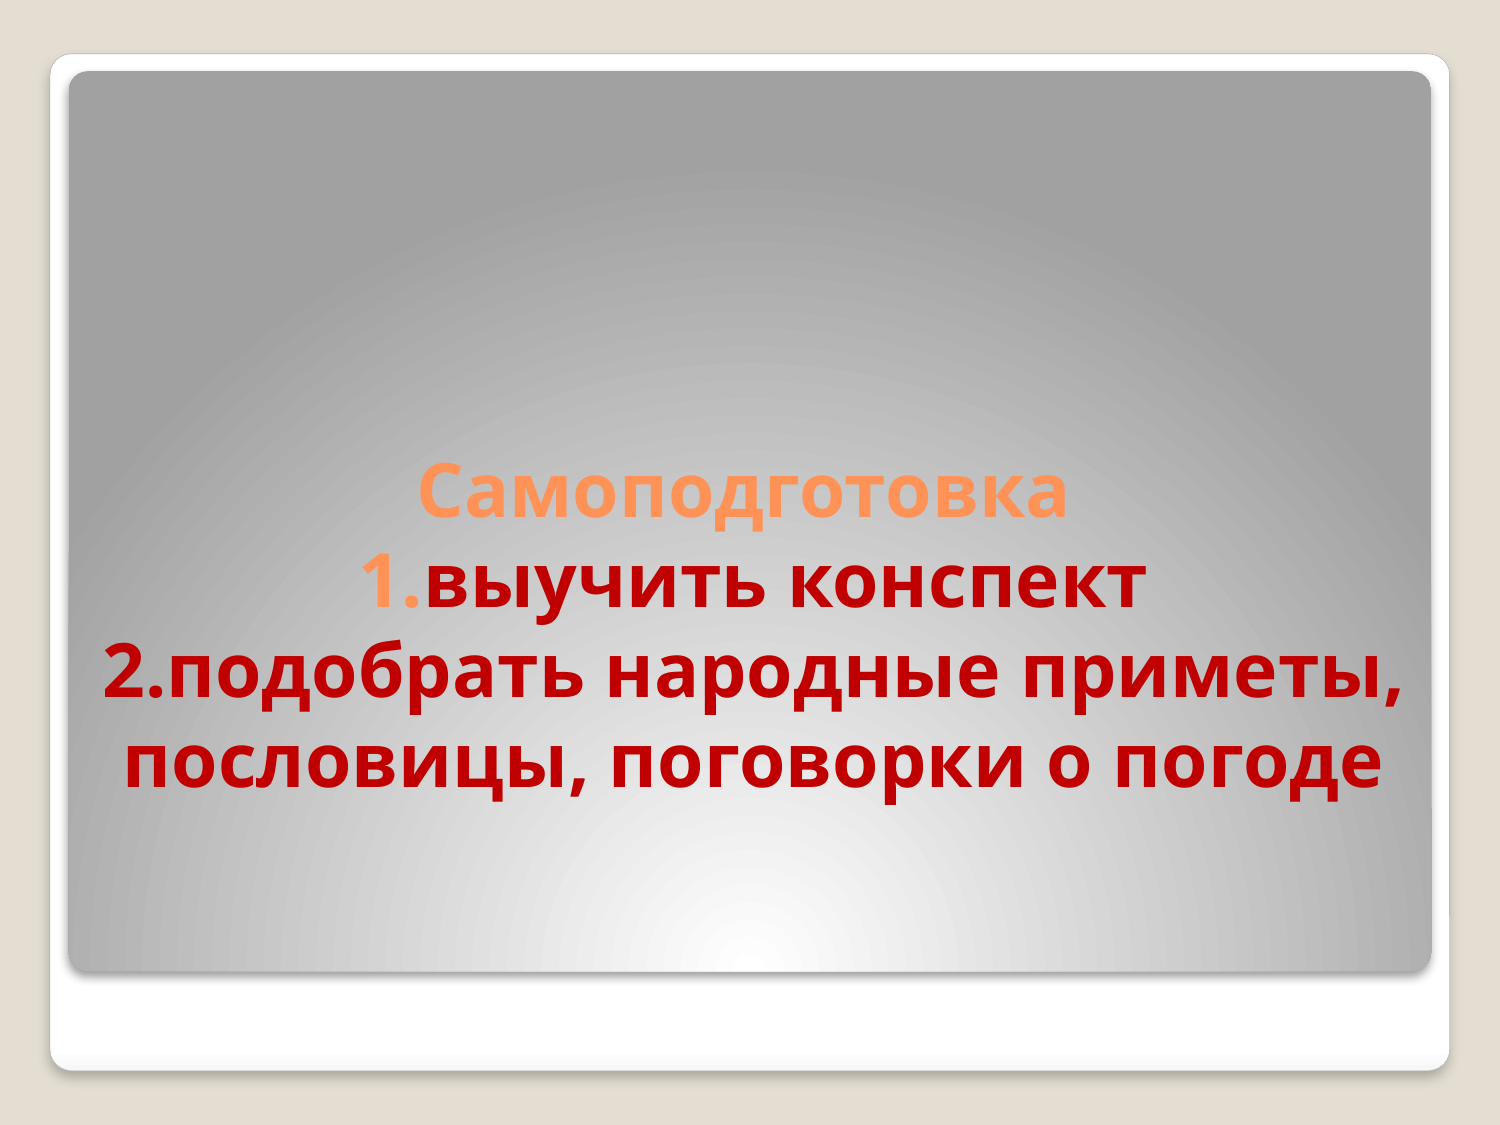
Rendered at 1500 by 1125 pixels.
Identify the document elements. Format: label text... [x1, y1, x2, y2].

title Самоподготовка 1.выучить конспект 2.подобрать народные приметы, пословицы, поговорки о погоде [82, 70, 1425, 991]
